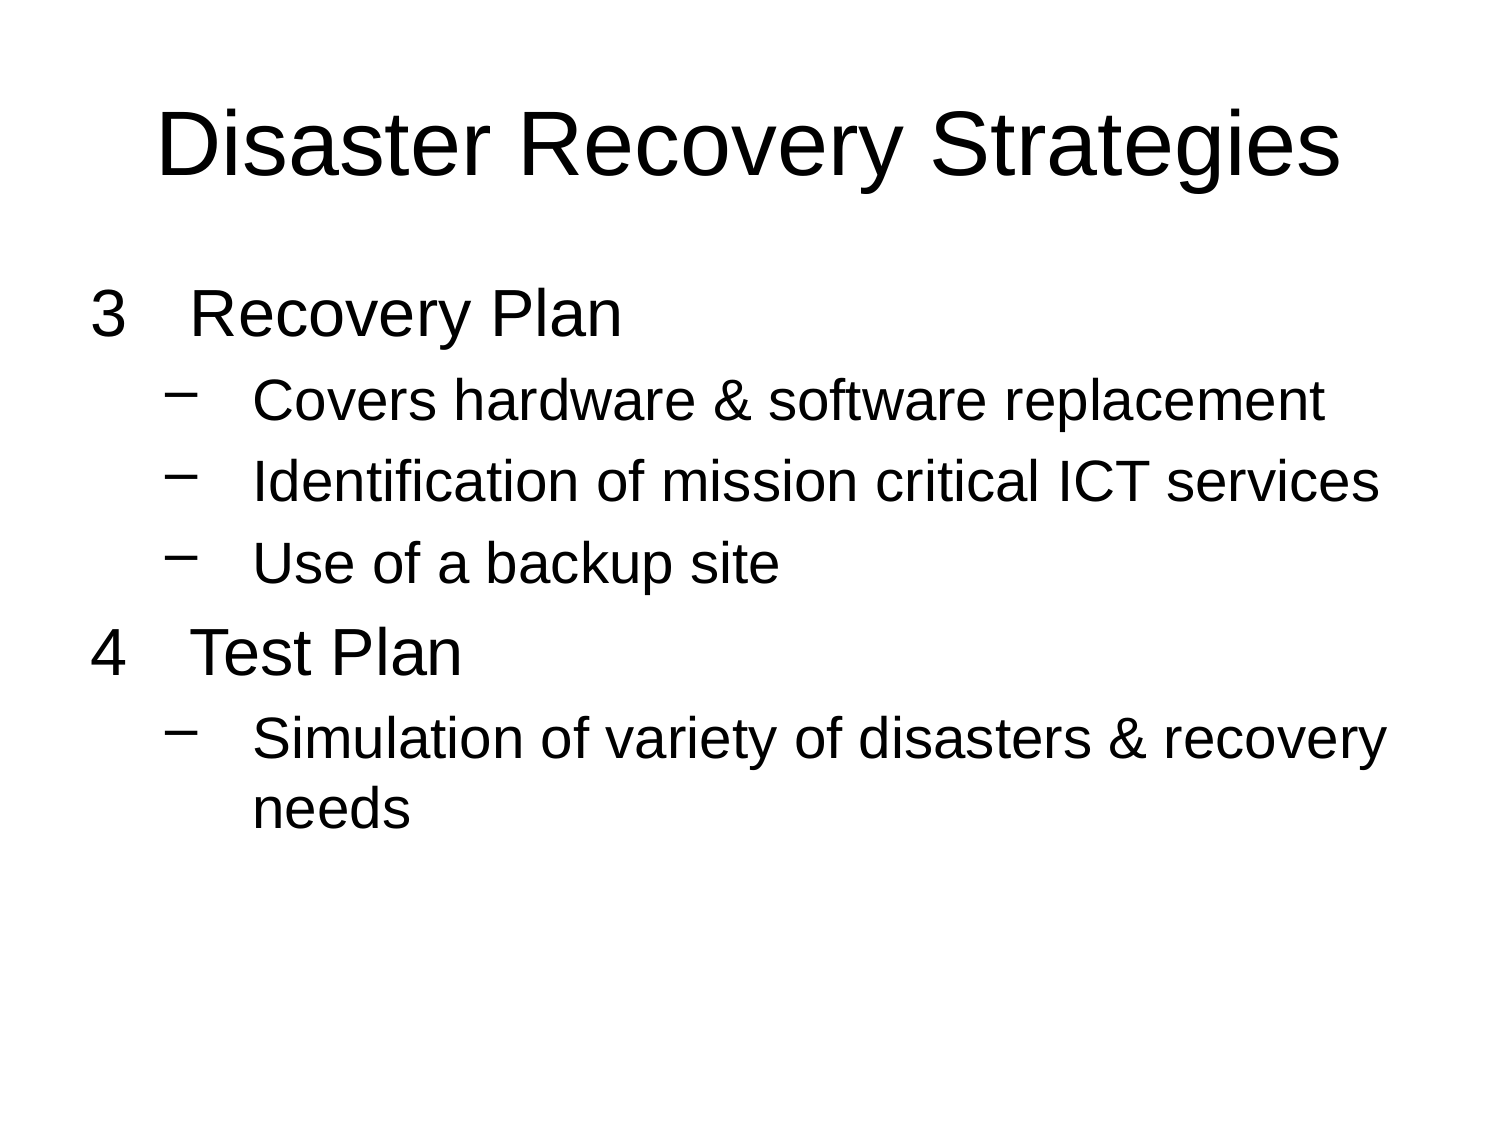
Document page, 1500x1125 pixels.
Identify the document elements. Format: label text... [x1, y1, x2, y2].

title Disaster Recovery Strategies [74, 44, 1426, 233]
list Recovery Plan Covers hardware & software replacement Identification of mission critical ICT services Use of a backup site Test Plan Simulation of variety of disasters & recovery needs [74, 262, 1426, 1006]
